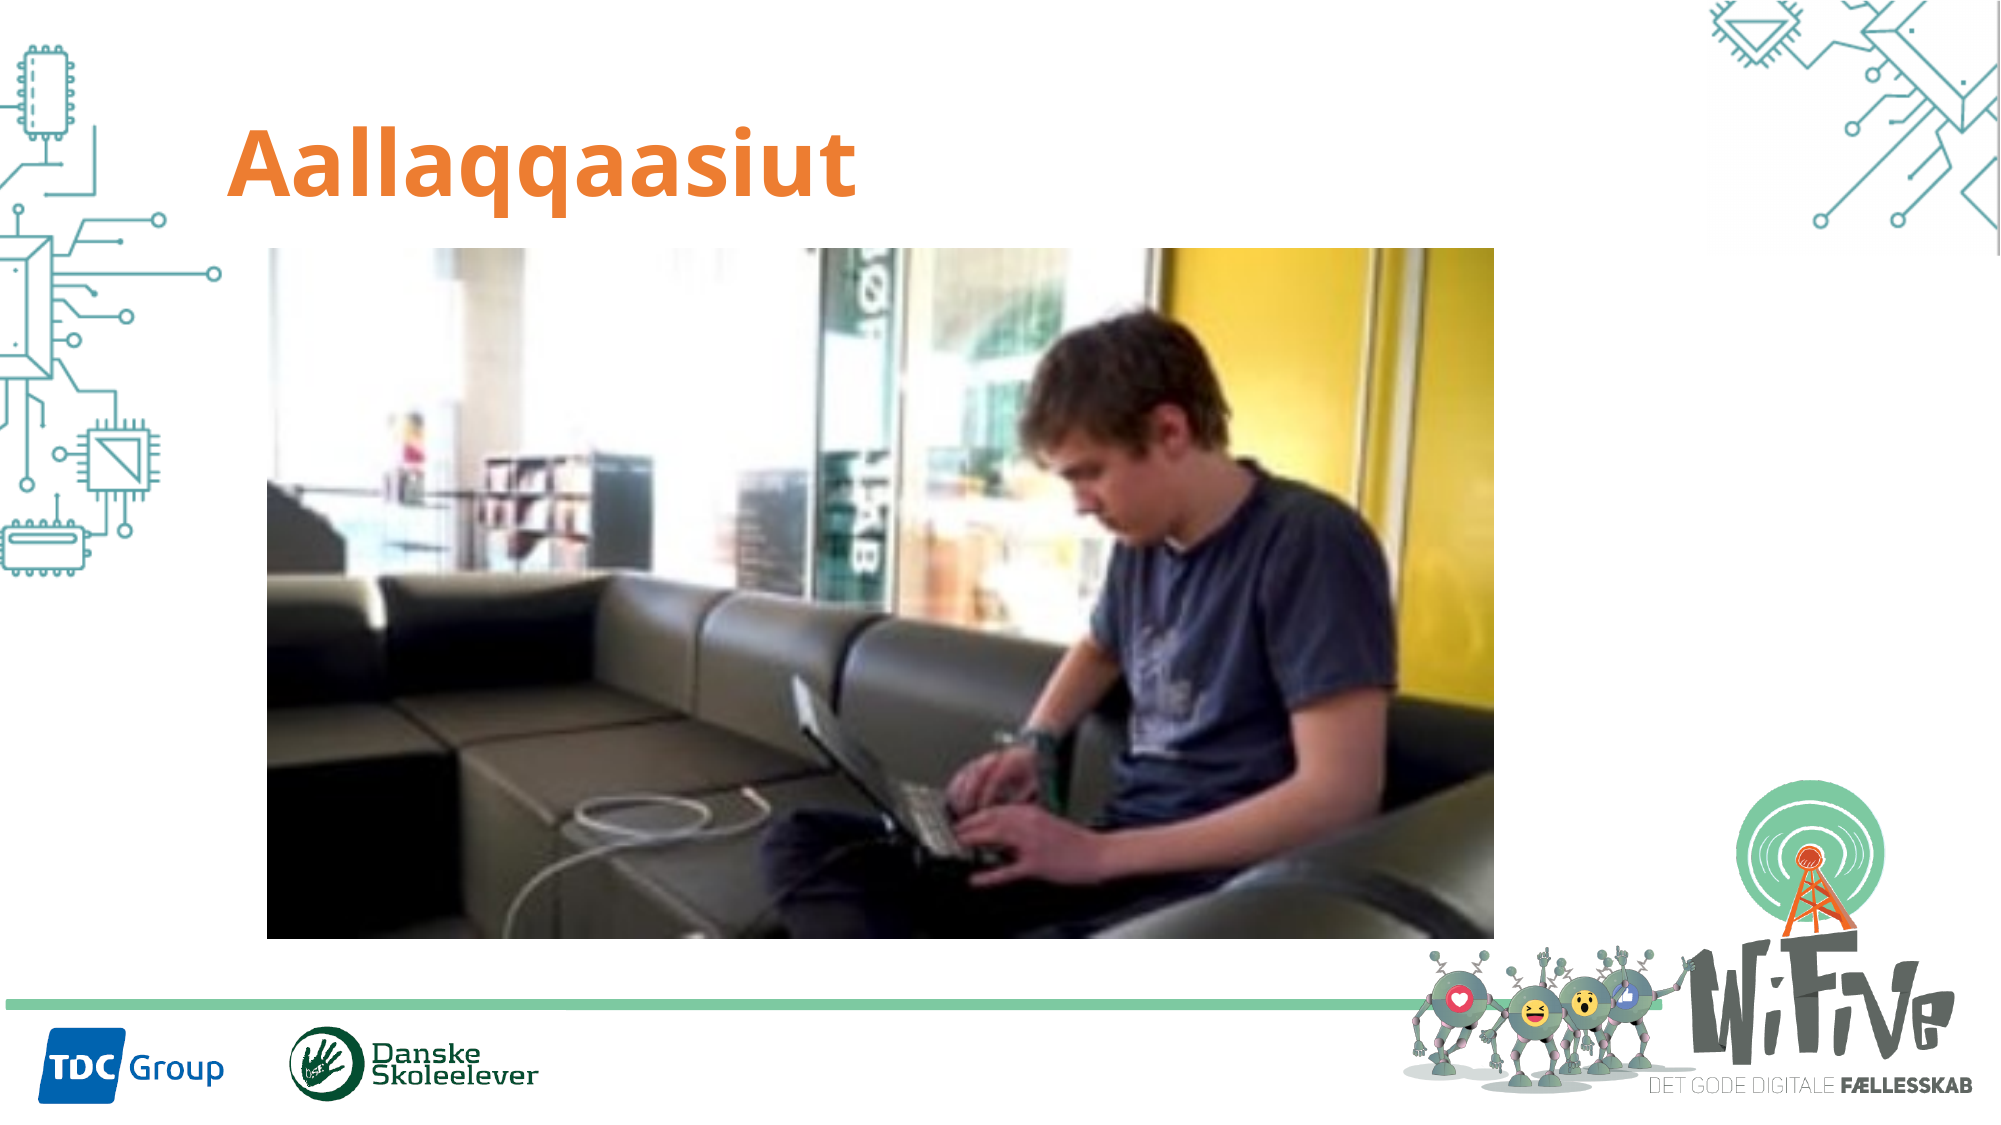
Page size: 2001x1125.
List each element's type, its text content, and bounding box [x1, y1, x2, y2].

picture [1341, 755, 1984, 1125]
title Aallaqqaasiut [212, 57, 1938, 276]
picture [0, 0, 233, 605]
picture [1708, 1, 1999, 255]
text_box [266, 248, 1495, 940]
picture [0, 1010, 566, 1116]
